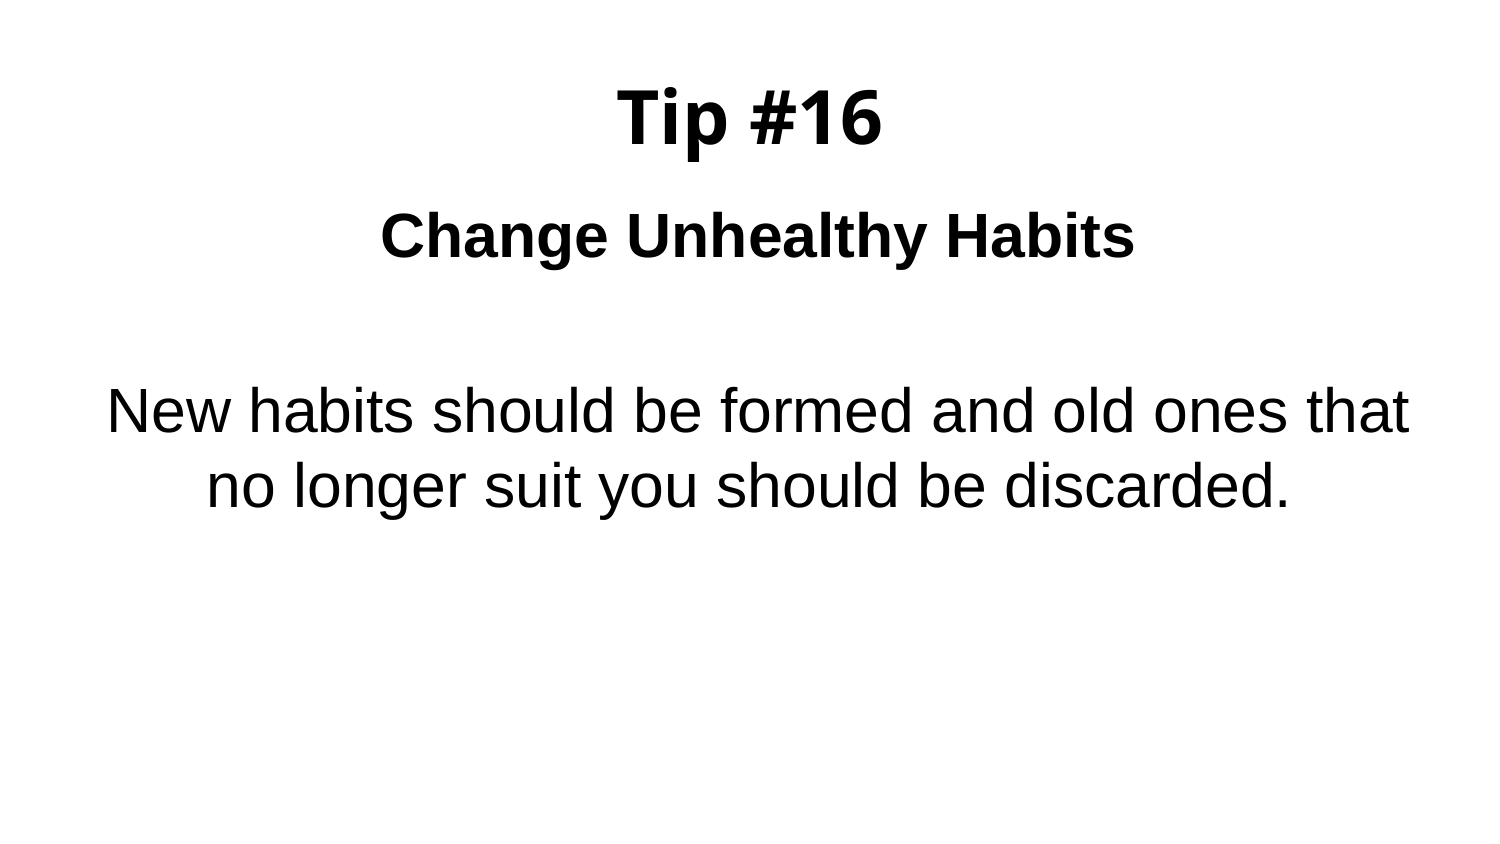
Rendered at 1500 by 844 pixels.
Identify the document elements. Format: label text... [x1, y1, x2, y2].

title Tip #16 [75, 33, 1425, 175]
list Change Unhealthy Habits New habits should be formed and old ones that no longer suit you should be discarded. [83, 92, 1434, 769]
